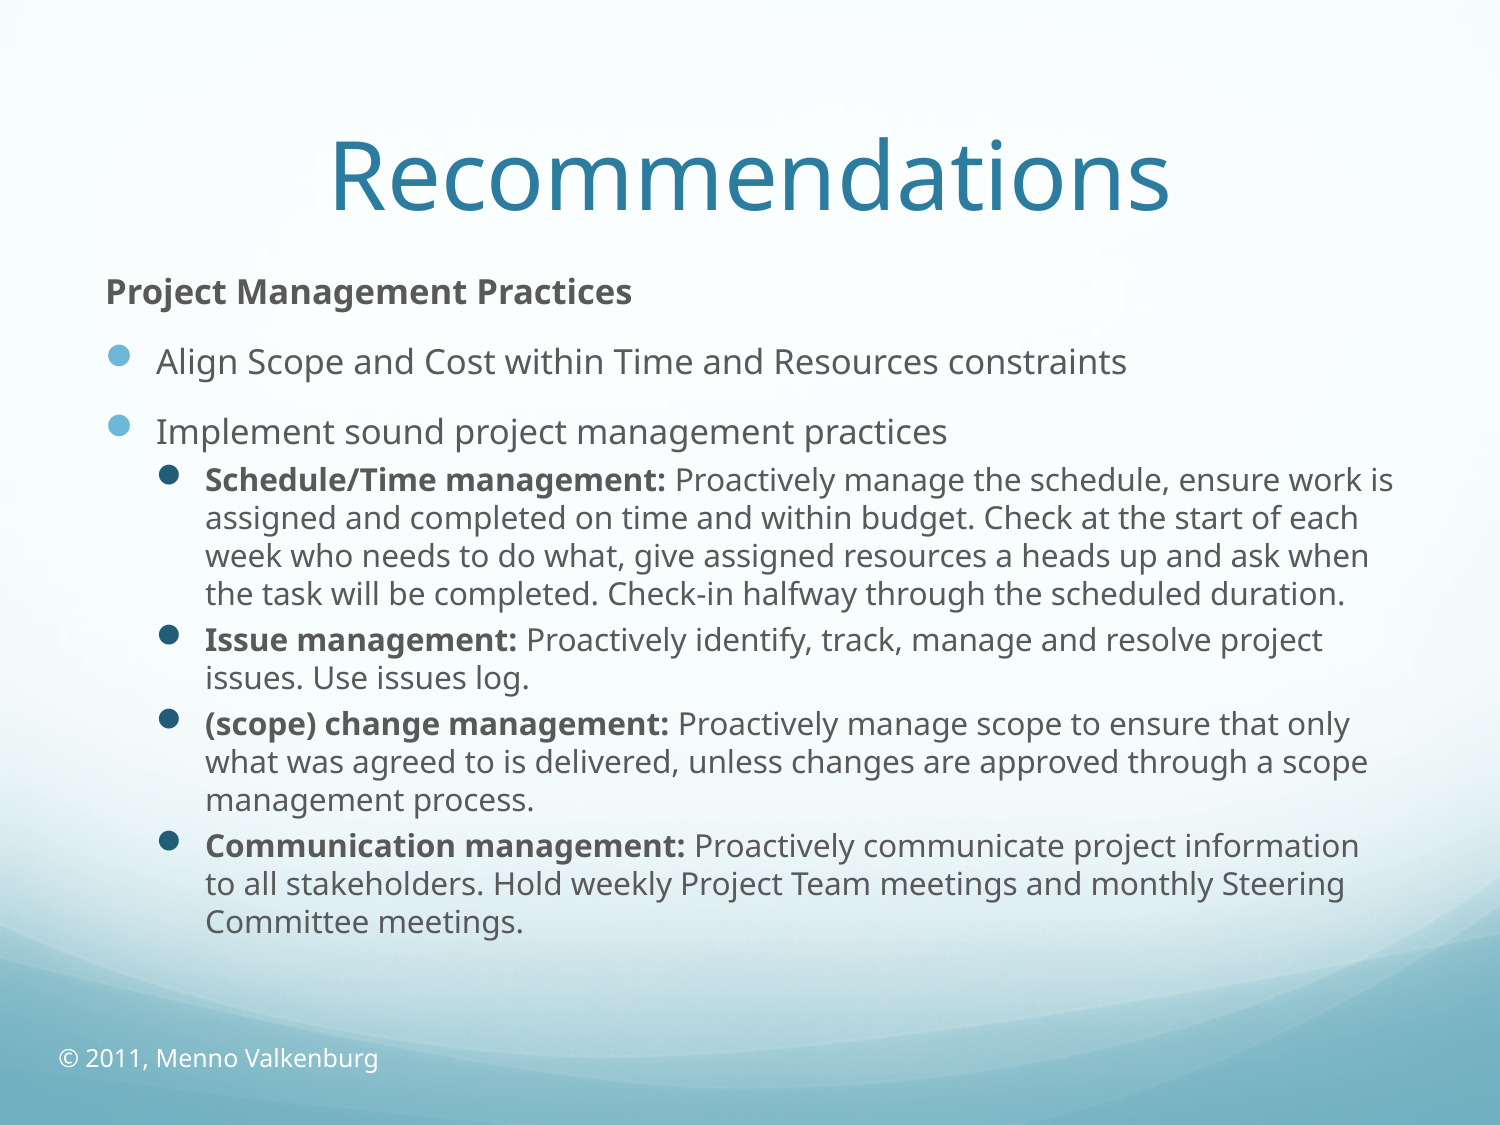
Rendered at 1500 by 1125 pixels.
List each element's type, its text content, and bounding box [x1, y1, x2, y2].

title Recommendations [90, 17, 1410, 237]
footer © 2011, Menno Valkenburg [43, 1029, 838, 1090]
list Project Management Practices Align Scope and Cost within Time and Resources constraints Implement sound project management practices Schedule/Time management: Proactively manage the schedule, ensure work is assigned and completed on time and within budget. Check at the start of each week who needs to do what, give assigned resources a heads up and ask when the task will be completed. Check-in halfway through the scheduled duration. Issue management: Proactively identify, track, manage and resolve project issues. Use issues log. (scope) change management: Proactively manage scope to ensure that only what was agreed to is delivered, unless changes are approved through a scope management process. Communication management: Proactively communicate project information to all stakeholders. Hold weekly Project Team meetings and monthly Steering Committee meetings. [90, 262, 1410, 975]
